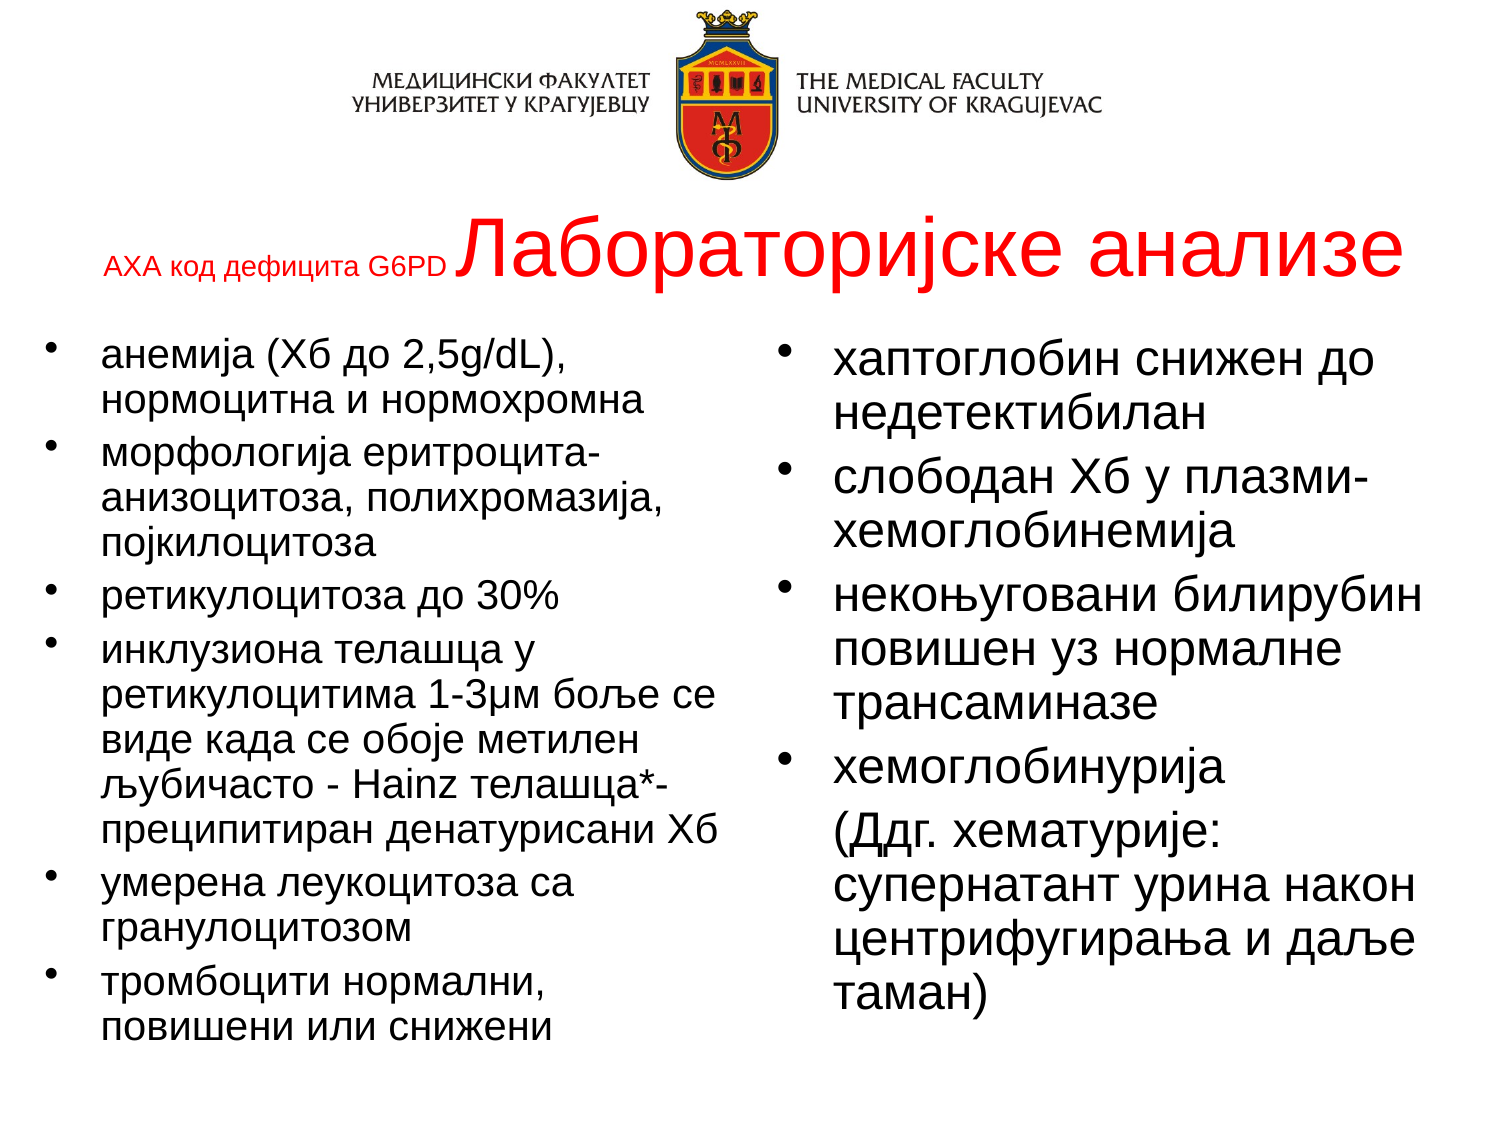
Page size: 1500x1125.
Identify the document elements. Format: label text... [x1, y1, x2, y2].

title АХА код дефицита G6PD Лаборaтoријске aнaлизe [64, 148, 1453, 337]
picture [328, 0, 1125, 148]
list хаптоглобин снижен до недетектибилан слободан Хб у плазми- хемоглобинемија некоњуговани билирубин повишен уз нормалне трансаминазе хемоглобинурија (Ддг. хематурије: супернатант урина након центрифугирања и даље таман) [761, 324, 1500, 1001]
list анемија (Хб до 2,5g/dL), нормоцитна и нормохромна морфологија еритроцита- анизоцитоза, полихромазија, појкилоцитоза ретикулоцитоза до 30% инклузиона телашца у ретикулоцитима 1-3μм боље се виде када се обоје метилен љубичасто - Hainz телашца*- преципитиран денатурисани Хб умерена леукоцитоза са гранулоцитозом тромбоцити нормални, повишени или снижени [29, 324, 739, 1001]
